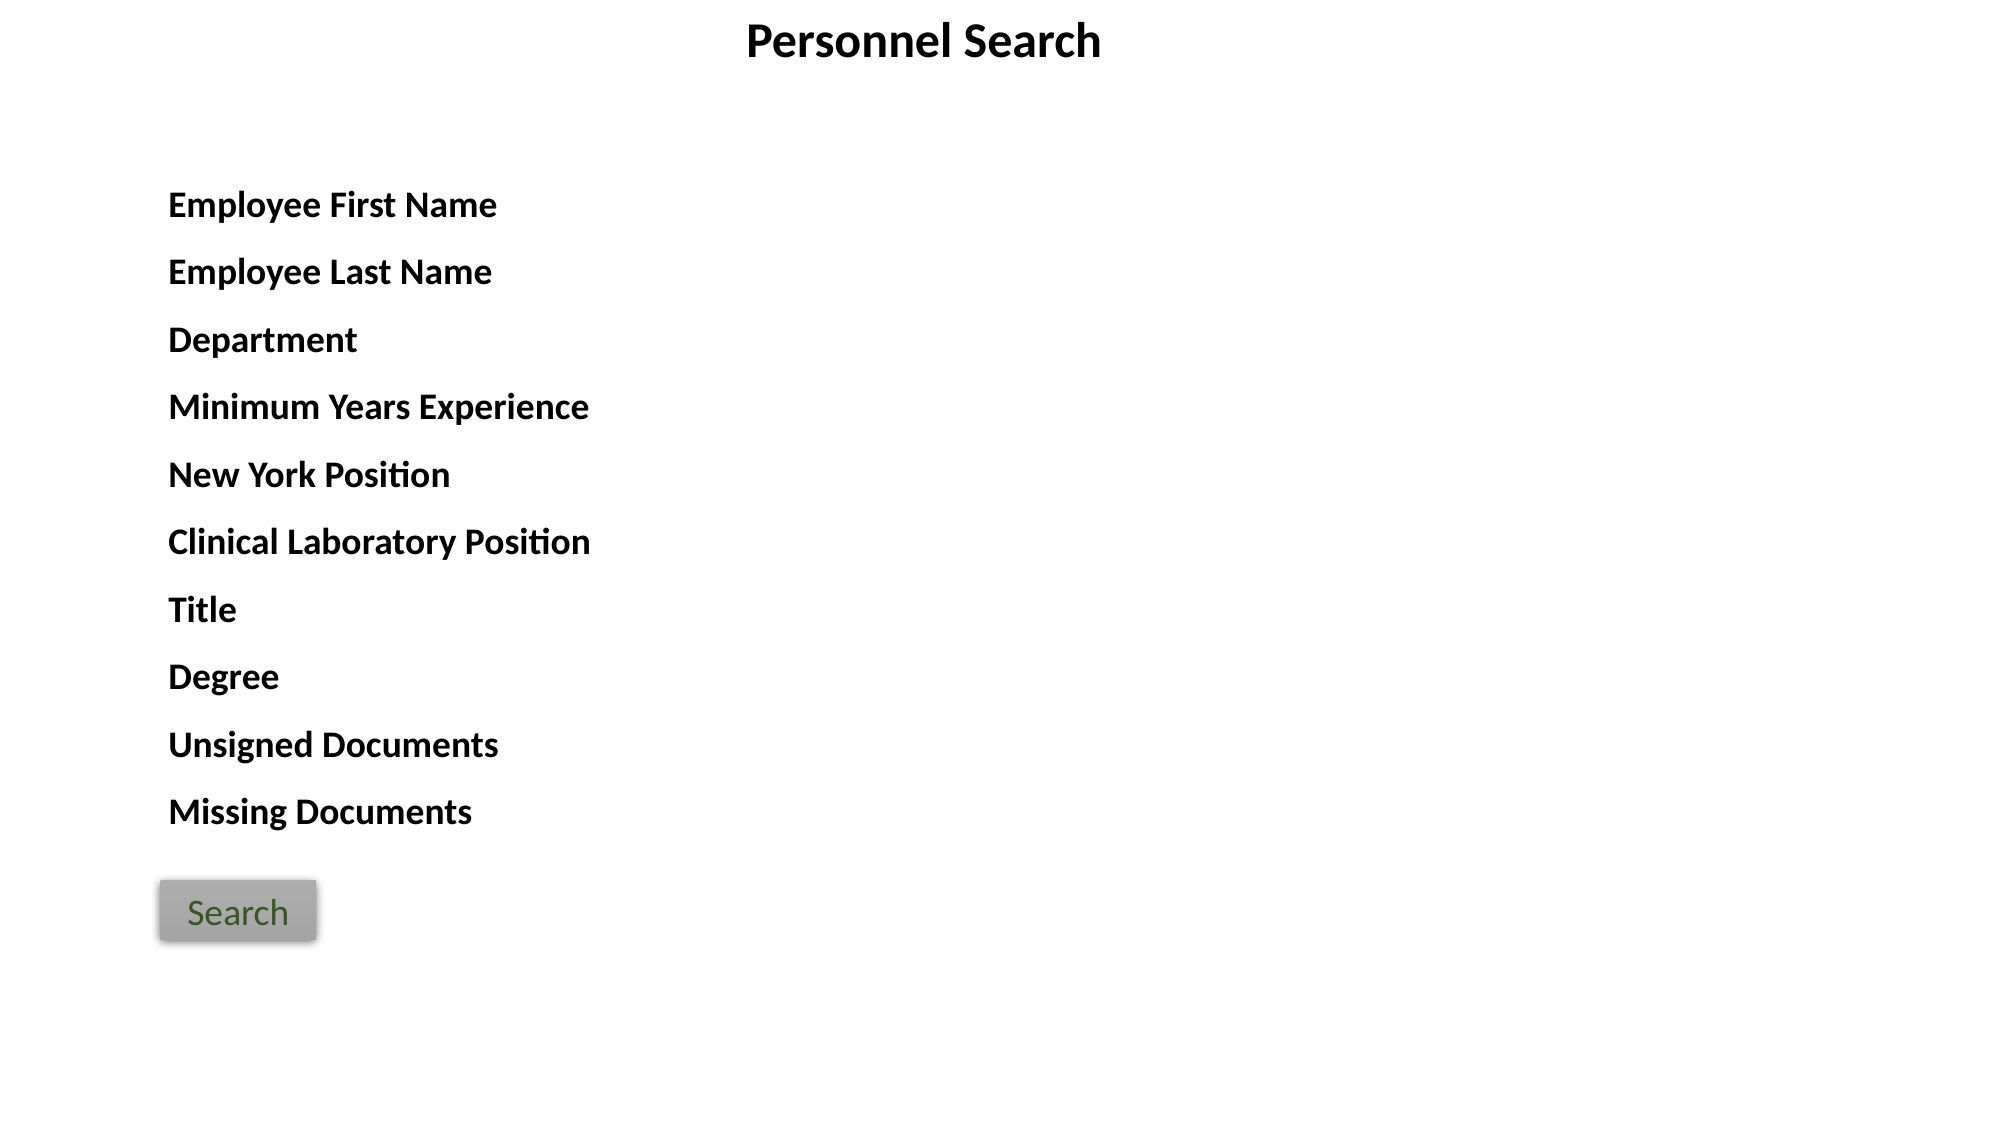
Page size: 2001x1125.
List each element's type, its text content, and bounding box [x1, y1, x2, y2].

text_box Search [160, 880, 317, 940]
text_box Employee First Name Employee Last Name Department Minimum Years Experience New York Position Clinical Laboratory Position Title Degree Unsigned Documents Missing Documents [153, 149, 1234, 975]
text_box Personnel Search [731, 0, 1118, 75]
